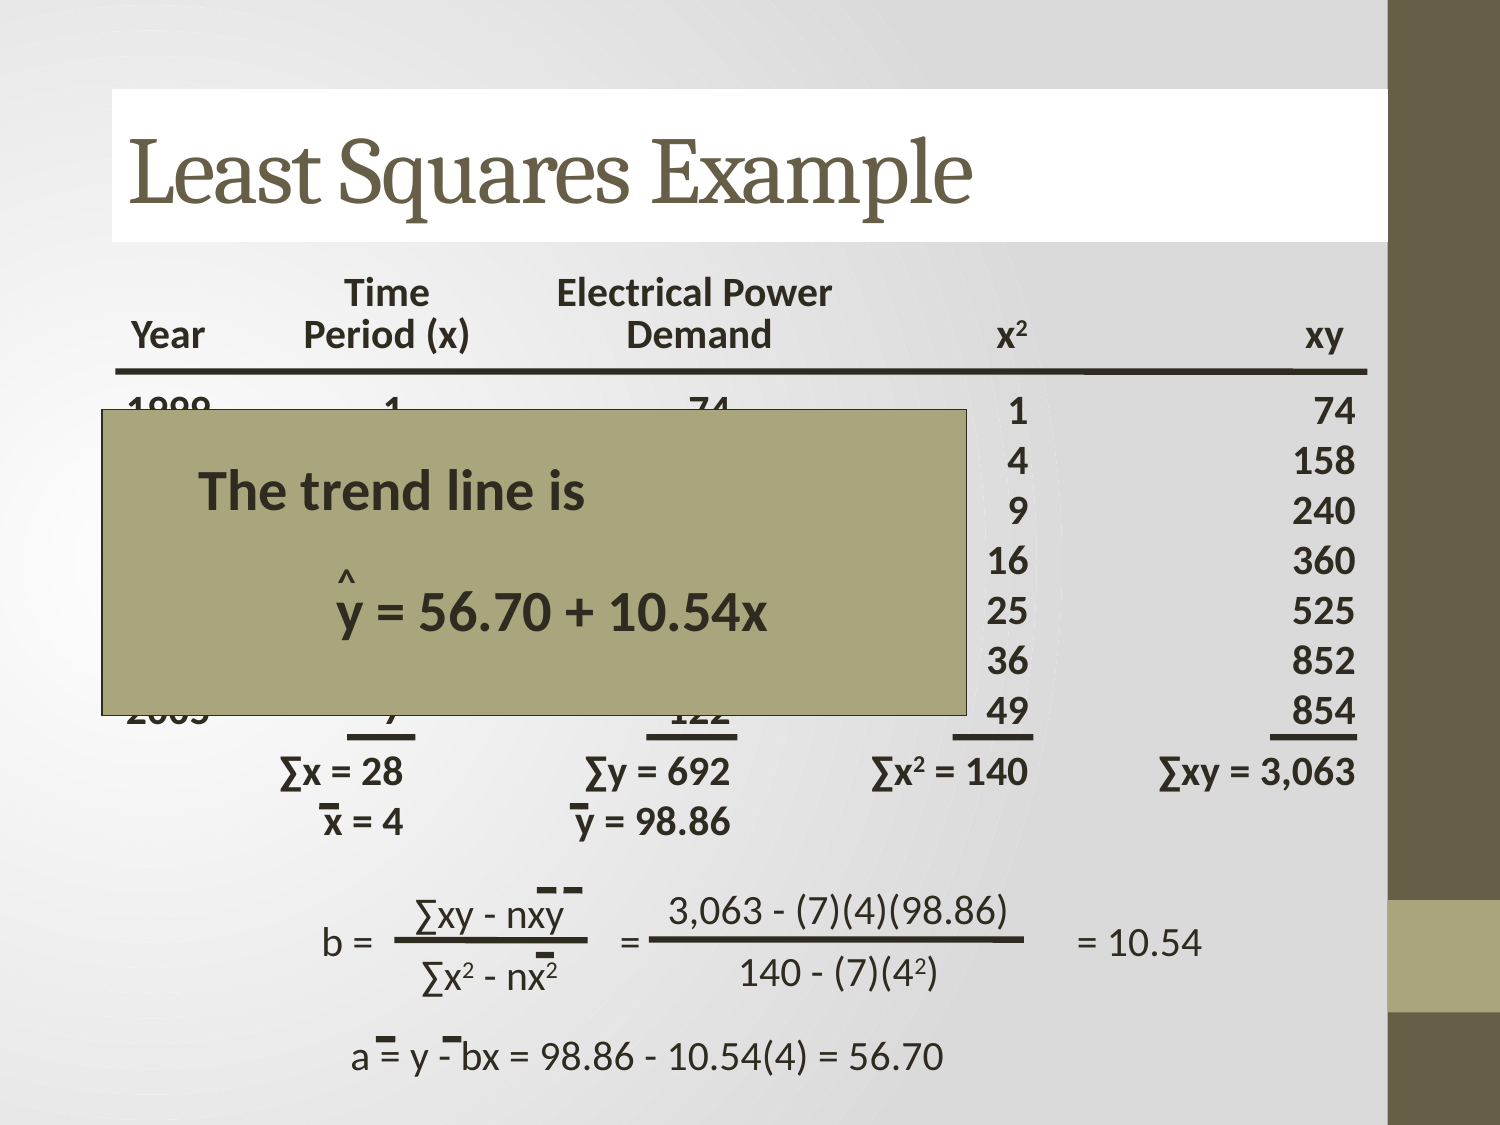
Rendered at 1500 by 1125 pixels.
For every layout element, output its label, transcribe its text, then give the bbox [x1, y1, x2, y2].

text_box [101, 408, 968, 717]
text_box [295, 862, 1231, 1008]
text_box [90, 264, 1410, 854]
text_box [295, 1021, 1000, 1088]
title Least Squares Example [112, 89, 1388, 242]
